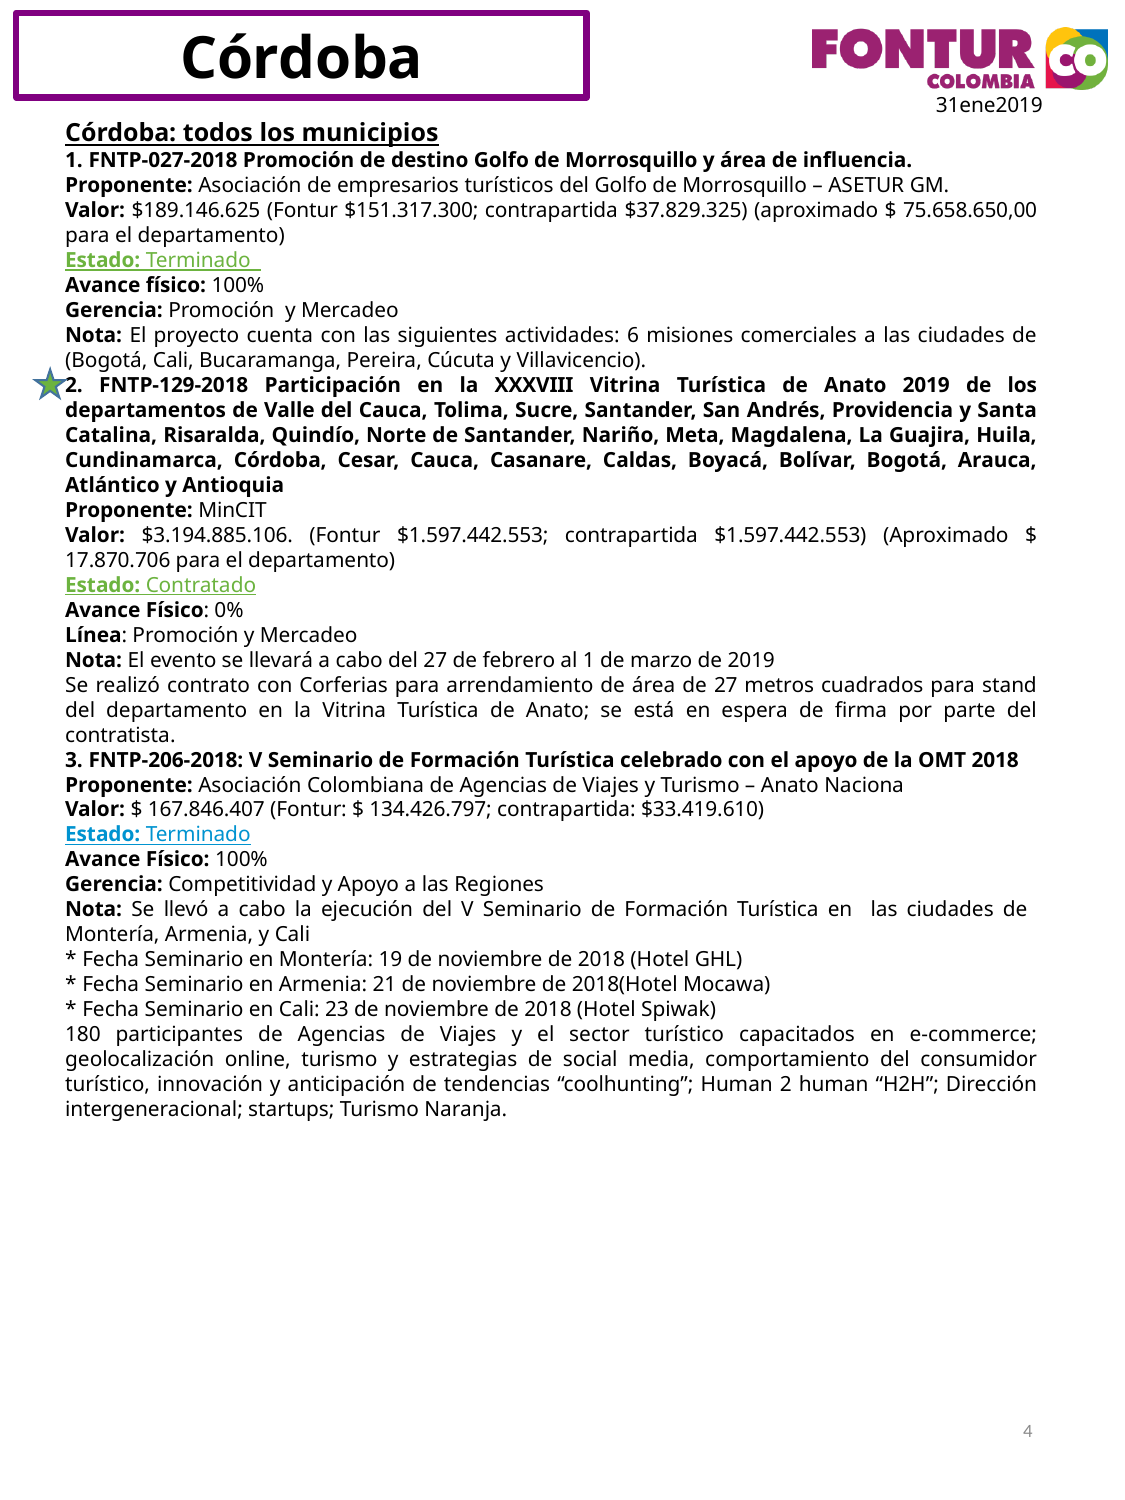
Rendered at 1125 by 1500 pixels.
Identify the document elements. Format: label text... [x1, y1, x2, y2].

slide_number 4 [794, 1390, 1048, 1471]
text_box [32, 366, 69, 401]
text_box 31ene2019 [921, 90, 1066, 124]
list Córdoba: todos los municipios 1. FNTP-027-2018 Promoción de destino Golfo de Morrosquillo y área de influencia. Proponente: Asociación de empresarios turísticos del Golfo de Morrosquillo – ASETUR GM. Valor: $189.146.625 (Fontur $151.317.300; contrapartida $37.829.325) (aproximado $ 75.658.650,00 para el departamento) Estado: Terminado Avance físico: 100% Gerencia: Promoción y Mercadeo Nota: El proyecto cuenta con las siguientes actividades: 6 misiones comerciales a las ciudades de (Bogotá, Cali, Bucaramanga, Pereira, Cúcuta y Villavicencio). 2. FNTP-129-2018 Participación en la XXXVIII Vitrina Turística de Anato 2019 de los departamentos de Valle del Cauca, Tolima, Sucre, Santander, San Andrés, Providencia y Santa Catalina, Risaralda, Quindío, Norte de Santander, Nariño, Meta, Magdalena, La Guajira, Huila, Cundinamarca, Córdoba, Cesar, Cauca, Casanare, Caldas, Boyacá, Bolívar, Bogotá, Arauca, Atlántico y Antioquia Proponente: MinCIT Valor: $3.194.885.106. (Fontur $1.597.442.553; contrapartida $1.597.442.553) (Aproximado $ 17.870.706 para el departamento) Estado: Contratado Avance Físico: 0% Línea: Promoción y Mercadeo Nota: El evento se llevará a cabo del 27 de febrero al 1 de marzo de 2019 Se realizó contrato con Corferias para arrendamiento de área de 27 metros cuadrados para stand del departamento en la Vitrina Turística de Anato; se está en espera de firma por parte del contratista. 3. FNTP-206-2018: V Seminario de Formación Turística celebrado con el apoyo de la OMT 2018 Proponente: Asociación Colombiana de Agencias de Viajes y Turismo – Anato Naciona Valor: $ 167.846.407 (Fontur: $ 134.426.797; contrapartida: $33.419.610) Estado: Terminado Avance Físico: 100% Gerencia: Competitividad y Apoyo a las Regiones Nota: Se llevó a cabo la ejecución del V Seminario de Formación Turística en las ciudades de Montería, Armenia, y Cali * Fecha Seminario en Montería: 19 de noviembre de 2018 (Hotel GHL) * Fecha Seminario en Armenia: 21 de noviembre de 2018(Hotel Mocawa) * Fecha Seminario en Cali: 23 de noviembre de 2018 (Hotel Spiwak) 180 participantes de Agencias de Viajes y el sector turístico capacitados en e-commerce; geolocalización online, turismo y estrategias de social media, comportamiento del consumidor turístico, innovación y anticipación de tendencias “coolhunting”; Human 2 human “H2H”; Dirección intergeneracional; startups; Turismo Naranja. [50, 79, 1052, 1031]
picture [812, 27, 1108, 90]
text_box Córdoba [16, 12, 587, 98]
